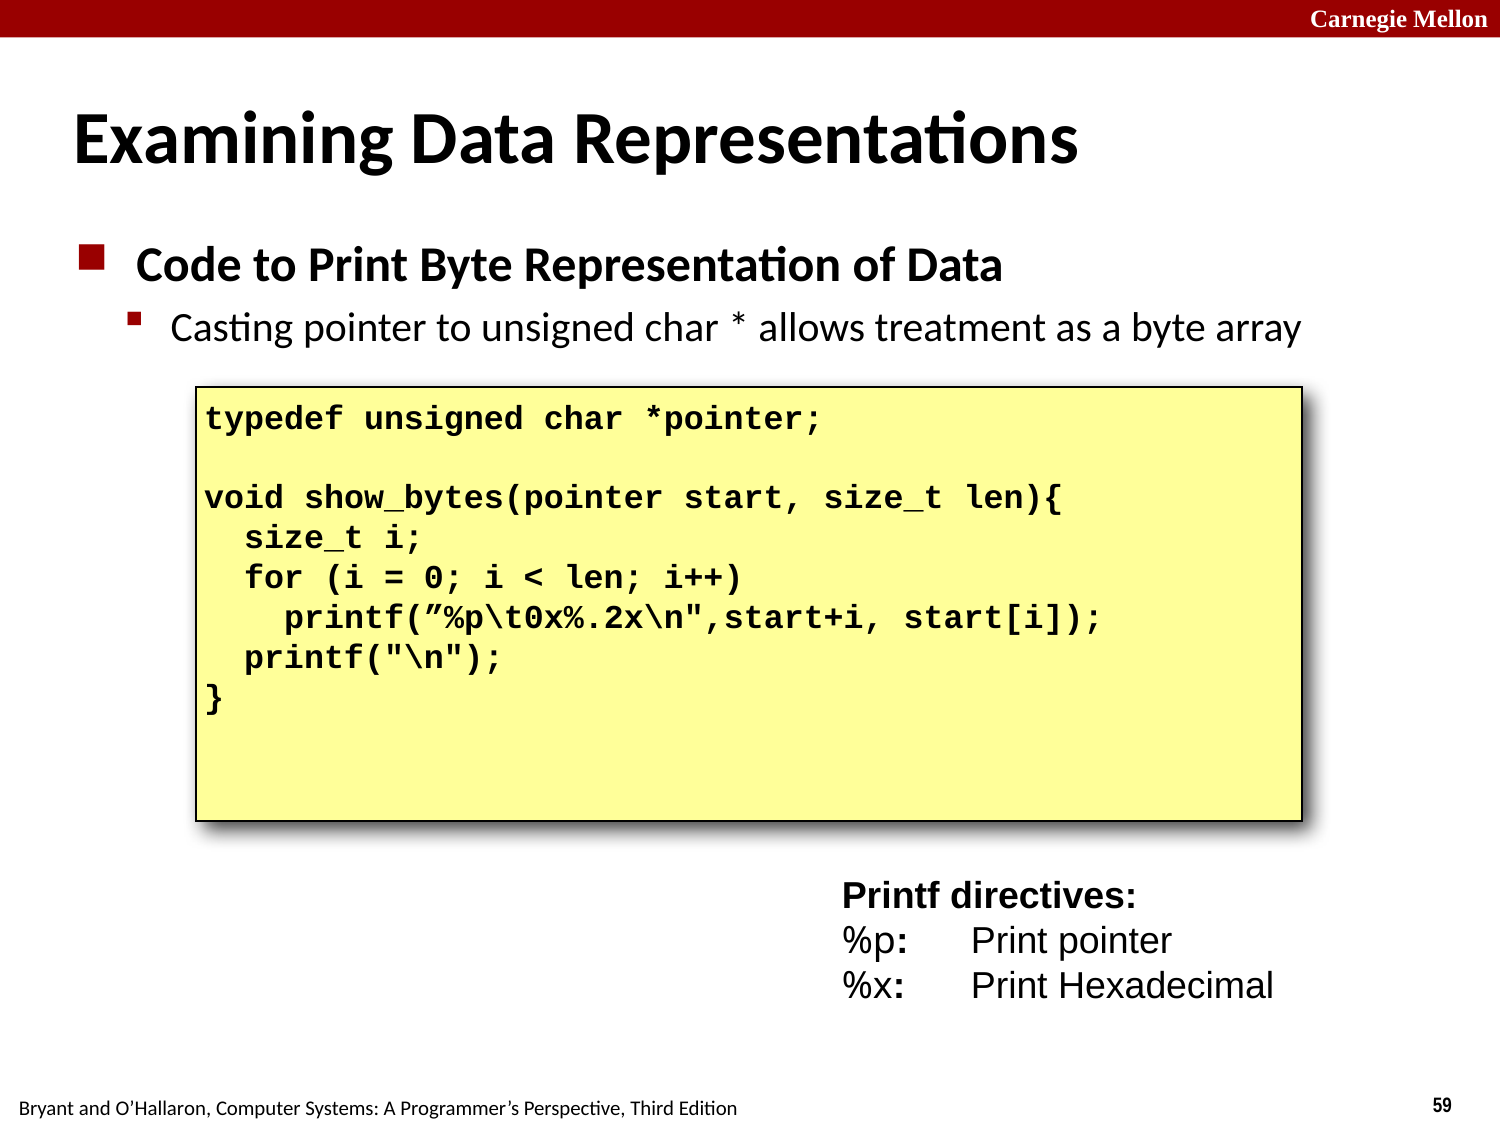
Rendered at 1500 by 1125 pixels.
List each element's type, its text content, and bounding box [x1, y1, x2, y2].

text_box Printf directives: %p: Print pointer %x: Print Hexadecimal [835, 870, 1305, 1029]
list Code to Print Byte Representation of Data Casting pointer to unsigned char * allows treatment as a byte array [64, 223, 1361, 1040]
text_box typedef unsigned char *pointer; void show_bytes(pointer start, size_t len){ size_t i; for (i = 0; i < len; i++) printf(”%p\t0x%.2x\n",start+i, start[i]); printf("\n"); } [195, 387, 1303, 821]
title Examining Data Representations [58, 71, 1305, 197]
